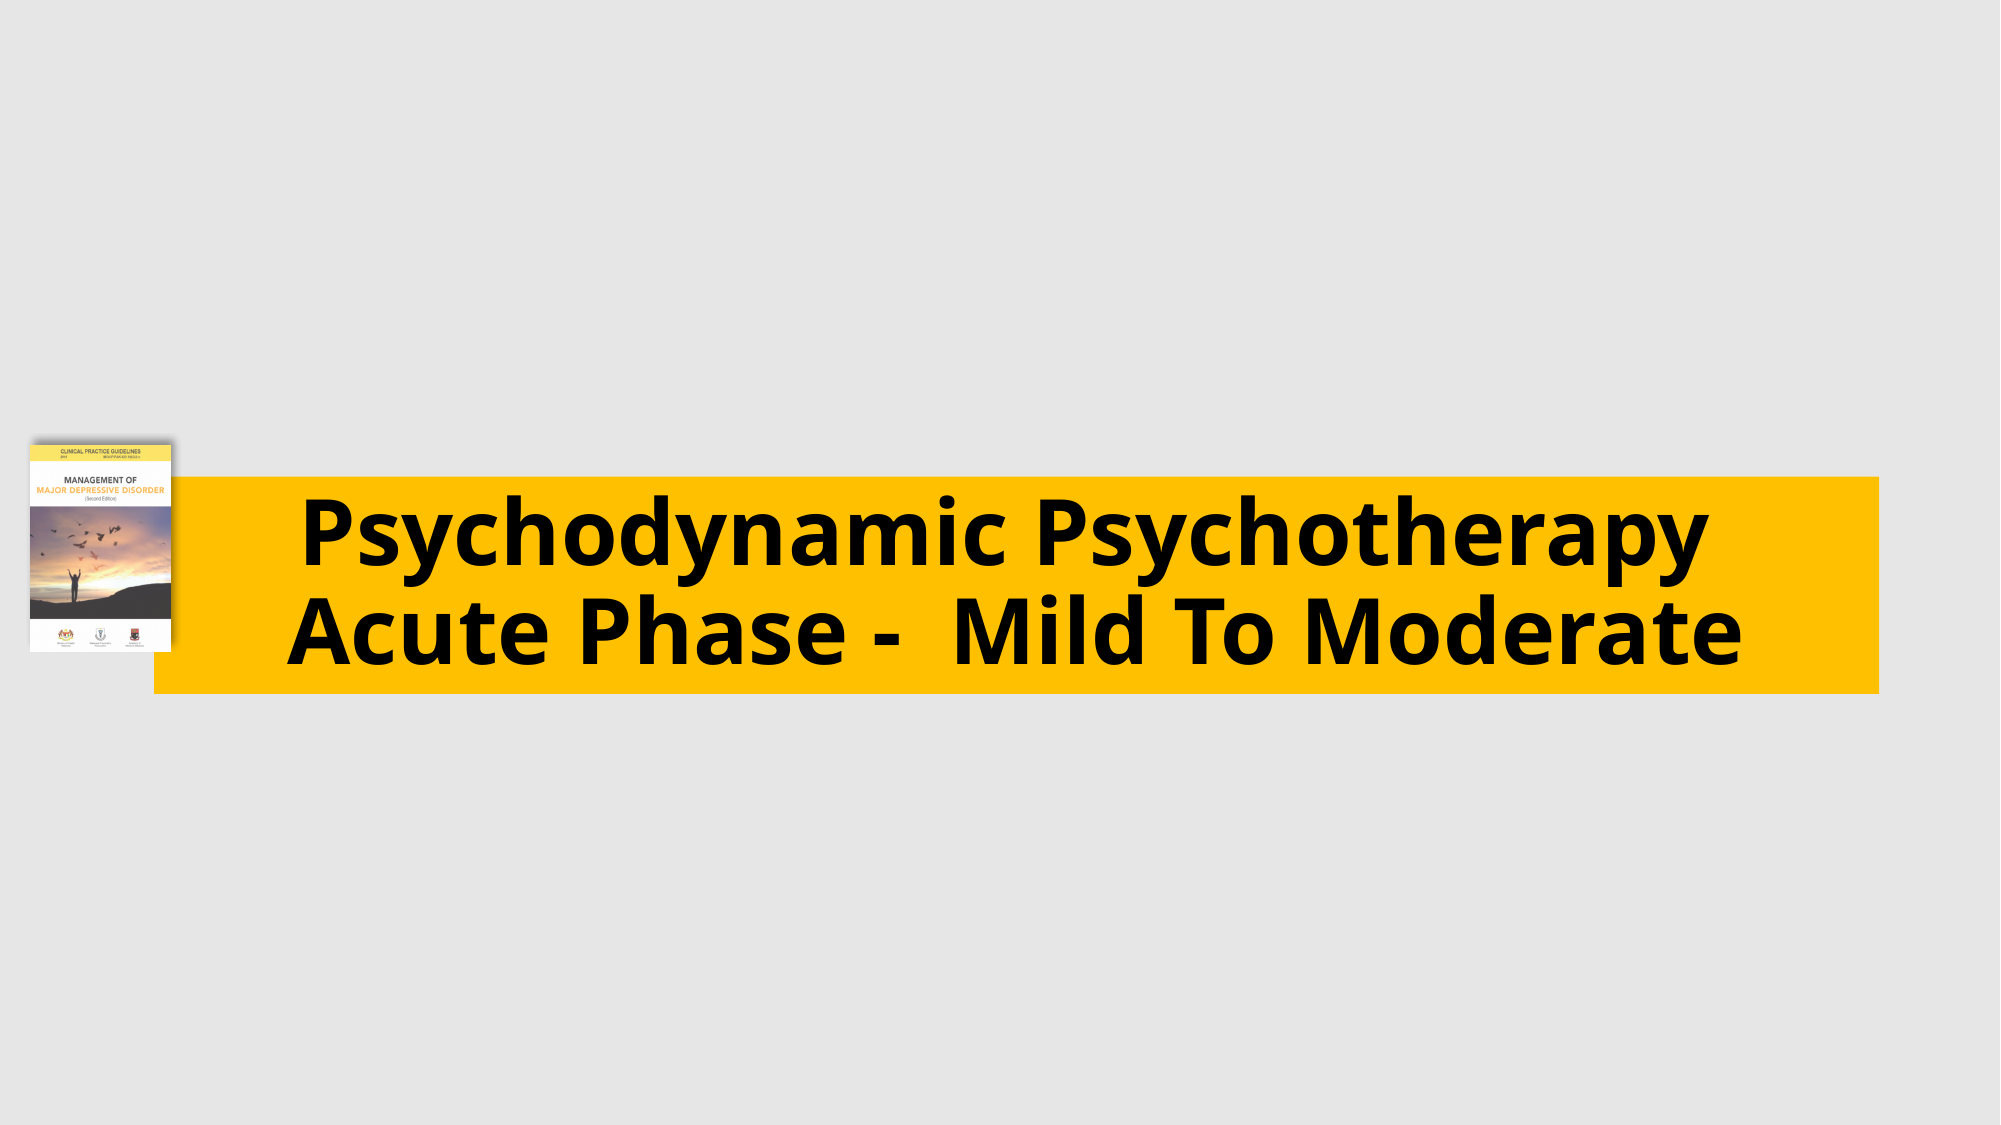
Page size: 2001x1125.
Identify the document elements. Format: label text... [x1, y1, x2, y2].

picture [30, 445, 171, 652]
text_box Psychodynamic Psychotherapy Acute Phase - Mild To Moderate [154, 476, 1880, 694]
